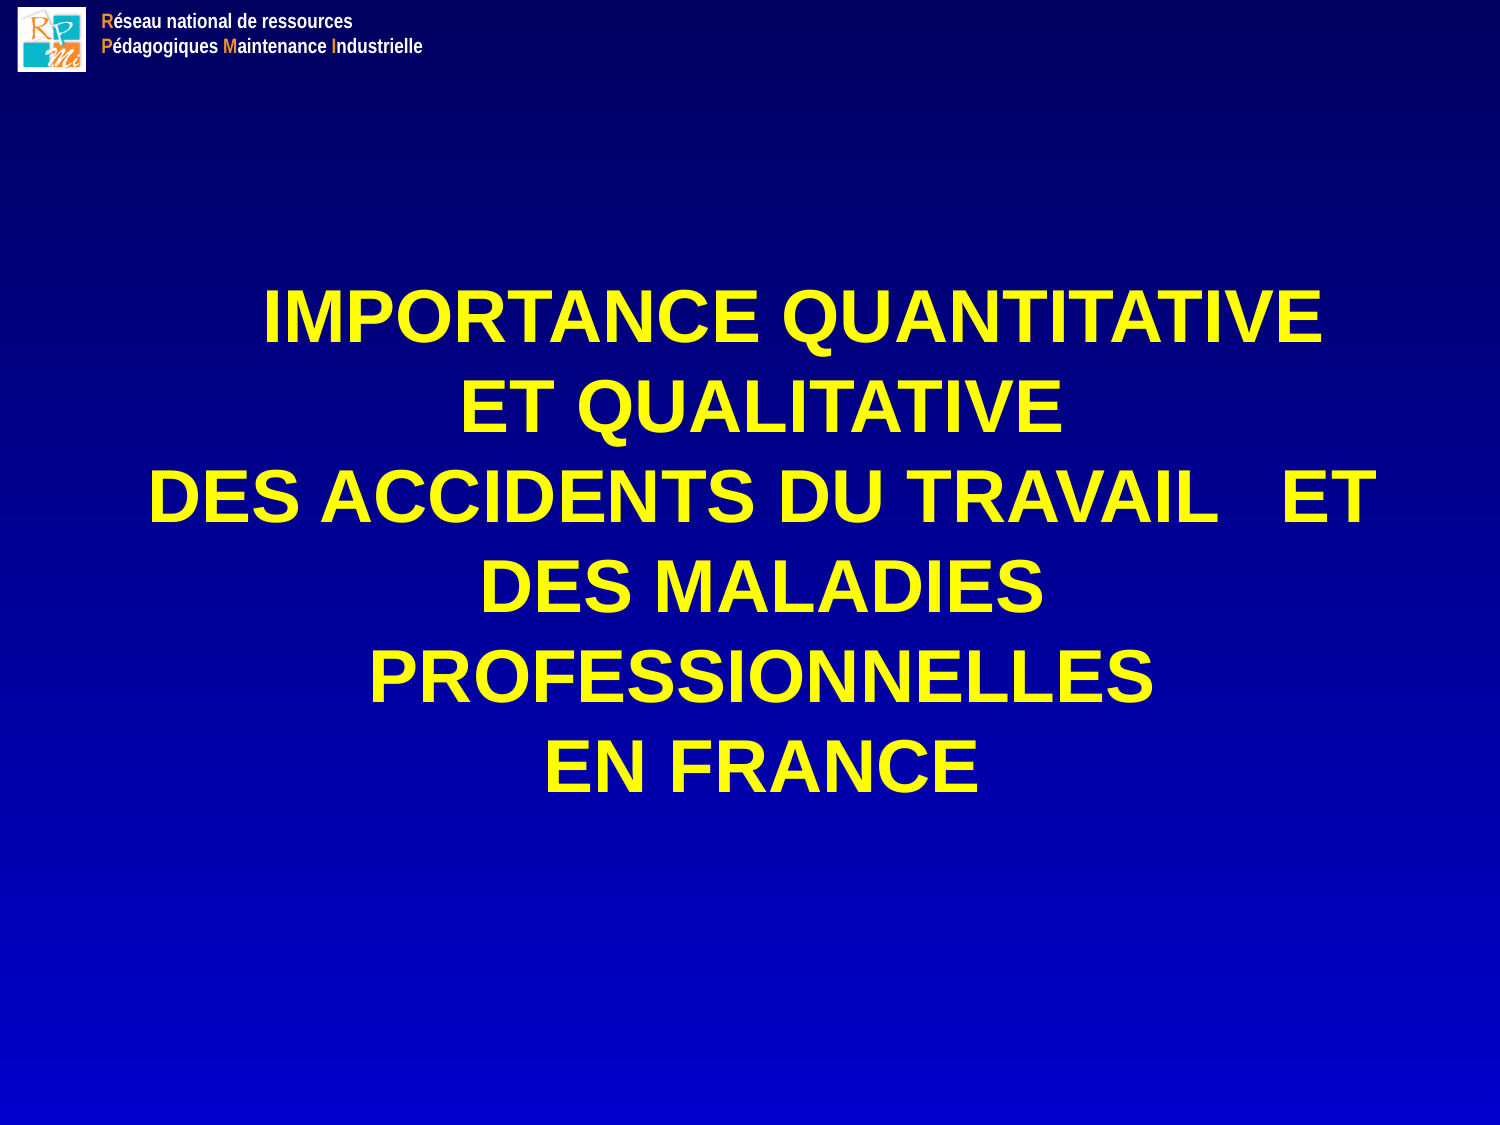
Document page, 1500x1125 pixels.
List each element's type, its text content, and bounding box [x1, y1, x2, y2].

picture [17, 7, 86, 72]
title IMPORTANCE QUANTITATIVE ET QUALITATIVE DES ACCIDENTS DU TRAVAIL ET DES MALADIES PROFESSIONNELLES EN FRANCE [125, 187, 1400, 888]
